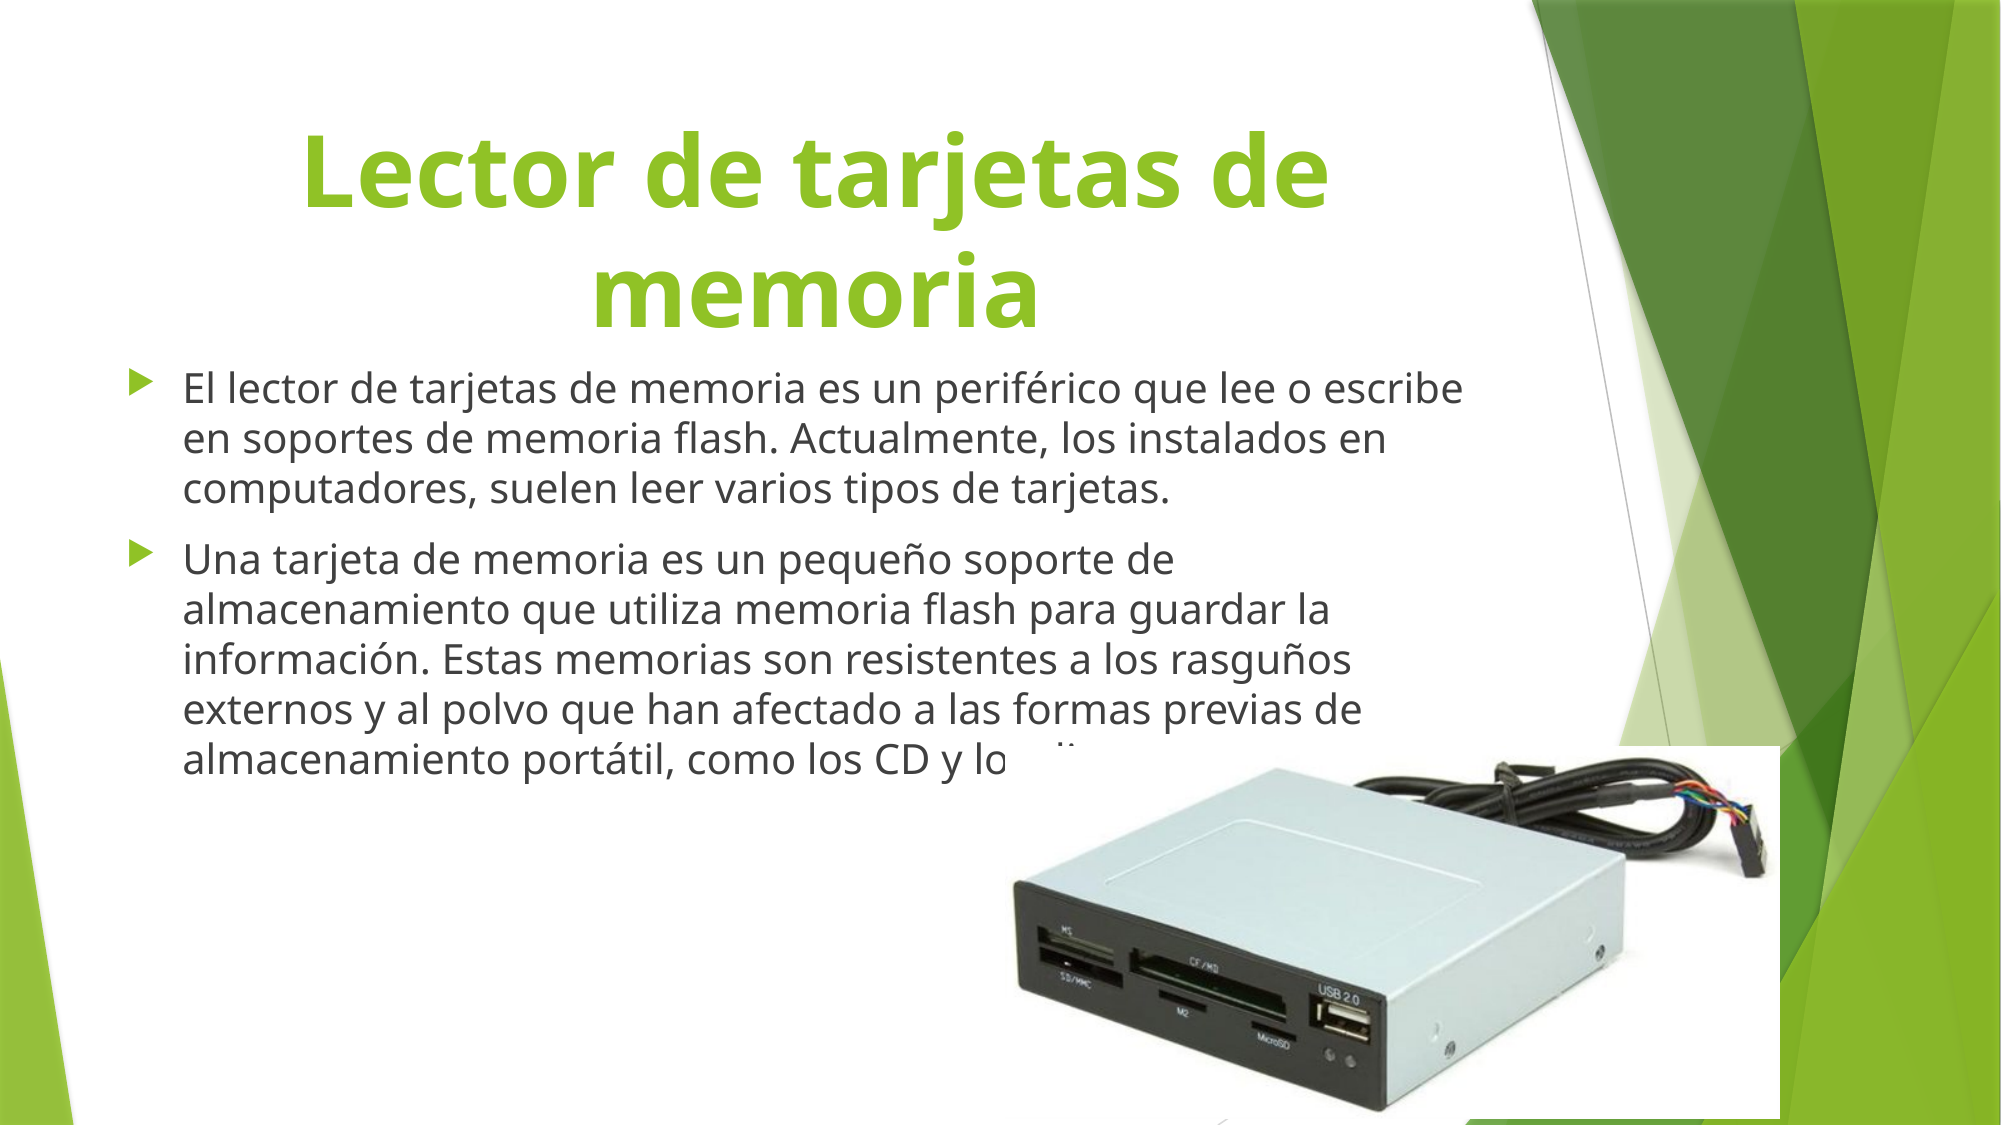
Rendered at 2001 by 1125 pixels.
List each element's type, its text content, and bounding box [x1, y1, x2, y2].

picture [1005, 746, 1781, 1120]
list El lector de tarjetas de memoria es un periférico que lee o escribe en soportes de memoria flash. Actualmente, los instalados en computadores, suelen leer varios tipos de tarjetas. Una tarjeta de memoria es un pequeño soporte de almacenamiento que utiliza memoria flash para guardar la información. Estas memorias son resistentes a los rasguños externos y al polvo que han afectado a las formas previas de almacenamiento portátil, como los CD y los disquetes. [111, 354, 1522, 992]
title Lector de tarjetas de memoria [111, 99, 1522, 317]
